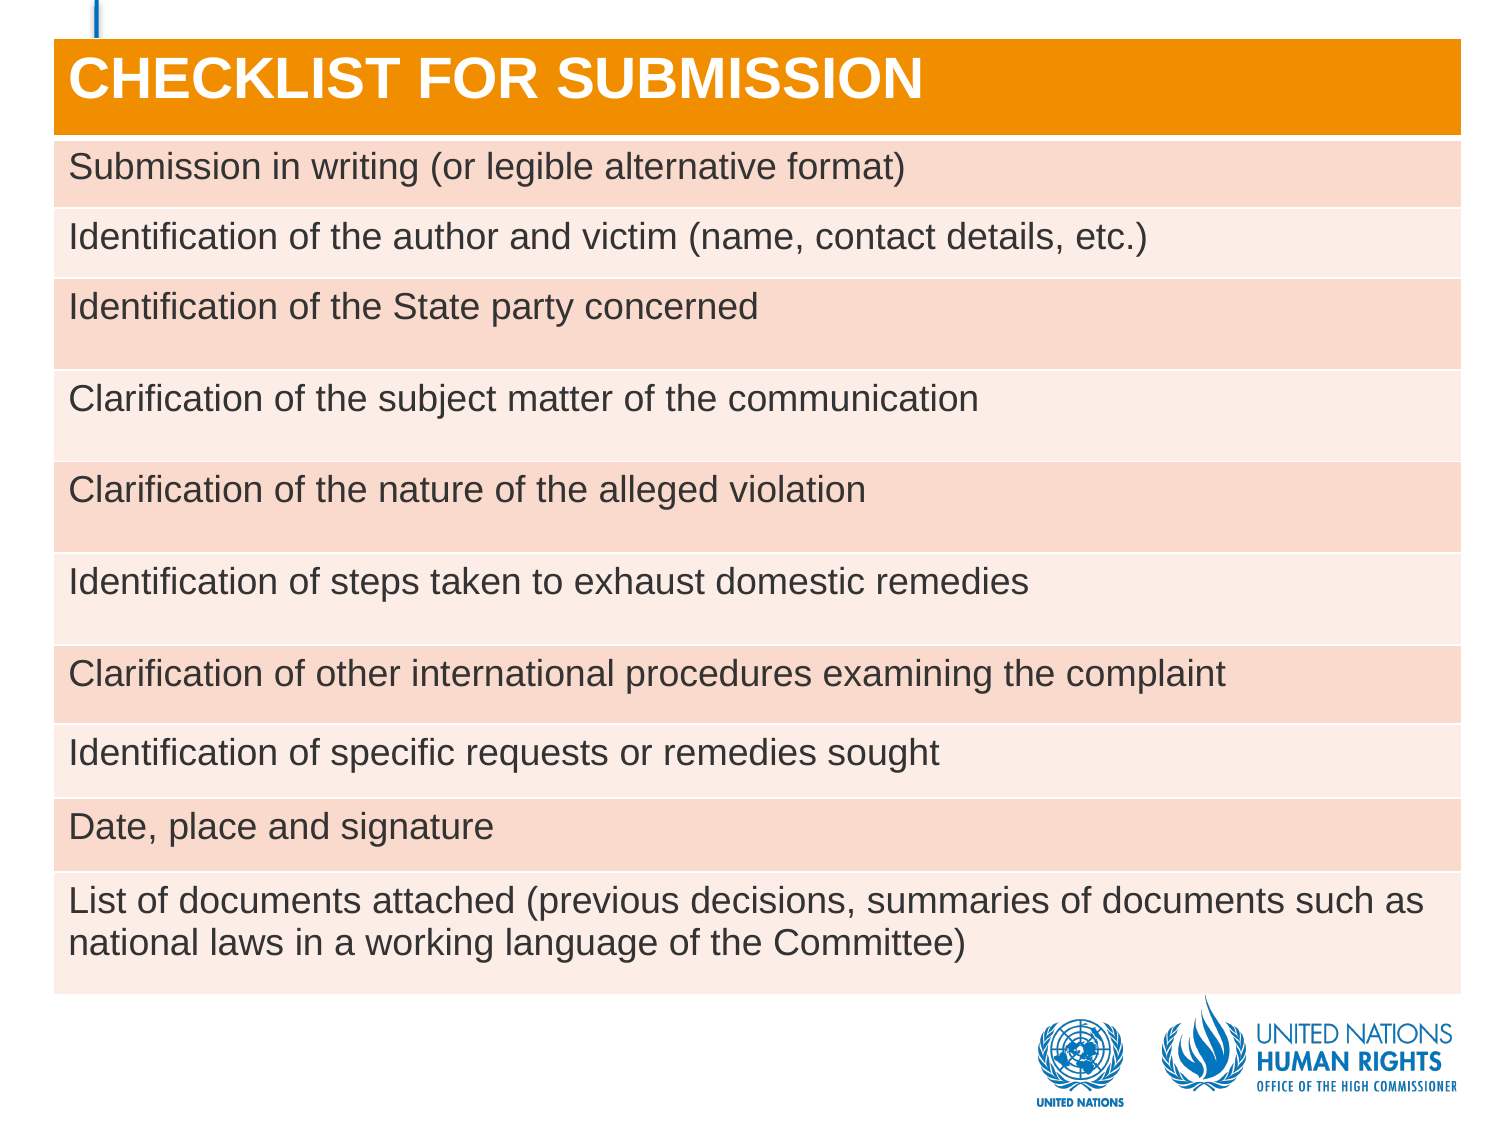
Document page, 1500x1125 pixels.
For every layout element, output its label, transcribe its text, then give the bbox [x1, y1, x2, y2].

picture [1037, 995, 1457, 1107]
table_cell Date, place and signature [54, 799, 1461, 871]
table_cell Clarification of other international procedures examining the complaint [54, 646, 1461, 723]
table_cell Submission in writing (or legible alternative format) [54, 141, 1461, 207]
table_cell Identification of steps taken to exhaust domestic remedies [54, 554, 1461, 644]
table_cell Clarification of the subject matter of the communication [54, 371, 1461, 461]
table_cell Identification of the State party concerned [54, 279, 1461, 369]
table_cell Clarification of the nature of the alleged violation [54, 462, 1461, 552]
table_cell Identification of the author and victim (name, contact details, etc.) [54, 209, 1461, 277]
table_cell List of documents attached (previous decisions, summaries of documents such as national laws in a working language of the Committee) [54, 873, 1461, 994]
table_header CHECKLIST FOR SUBMISSION [54, 39, 1461, 135]
table_cell Identification of specific requests or remedies sought [54, 725, 1461, 797]
